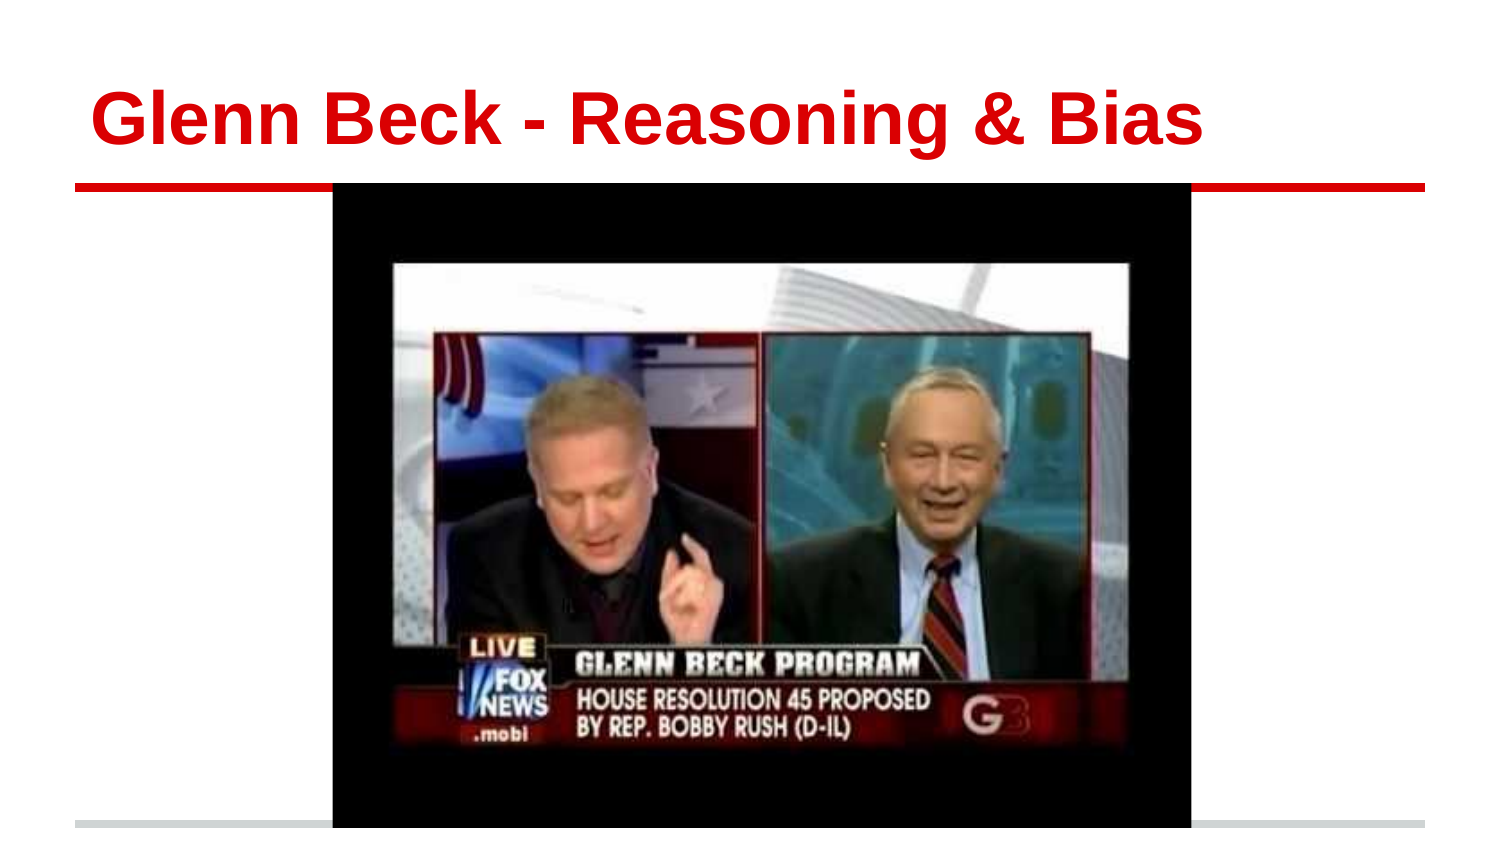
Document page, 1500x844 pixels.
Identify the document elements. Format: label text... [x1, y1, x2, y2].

text_box [332, 183, 1192, 828]
title Glenn Beck - Reasoning & Bias [75, 33, 1425, 175]
